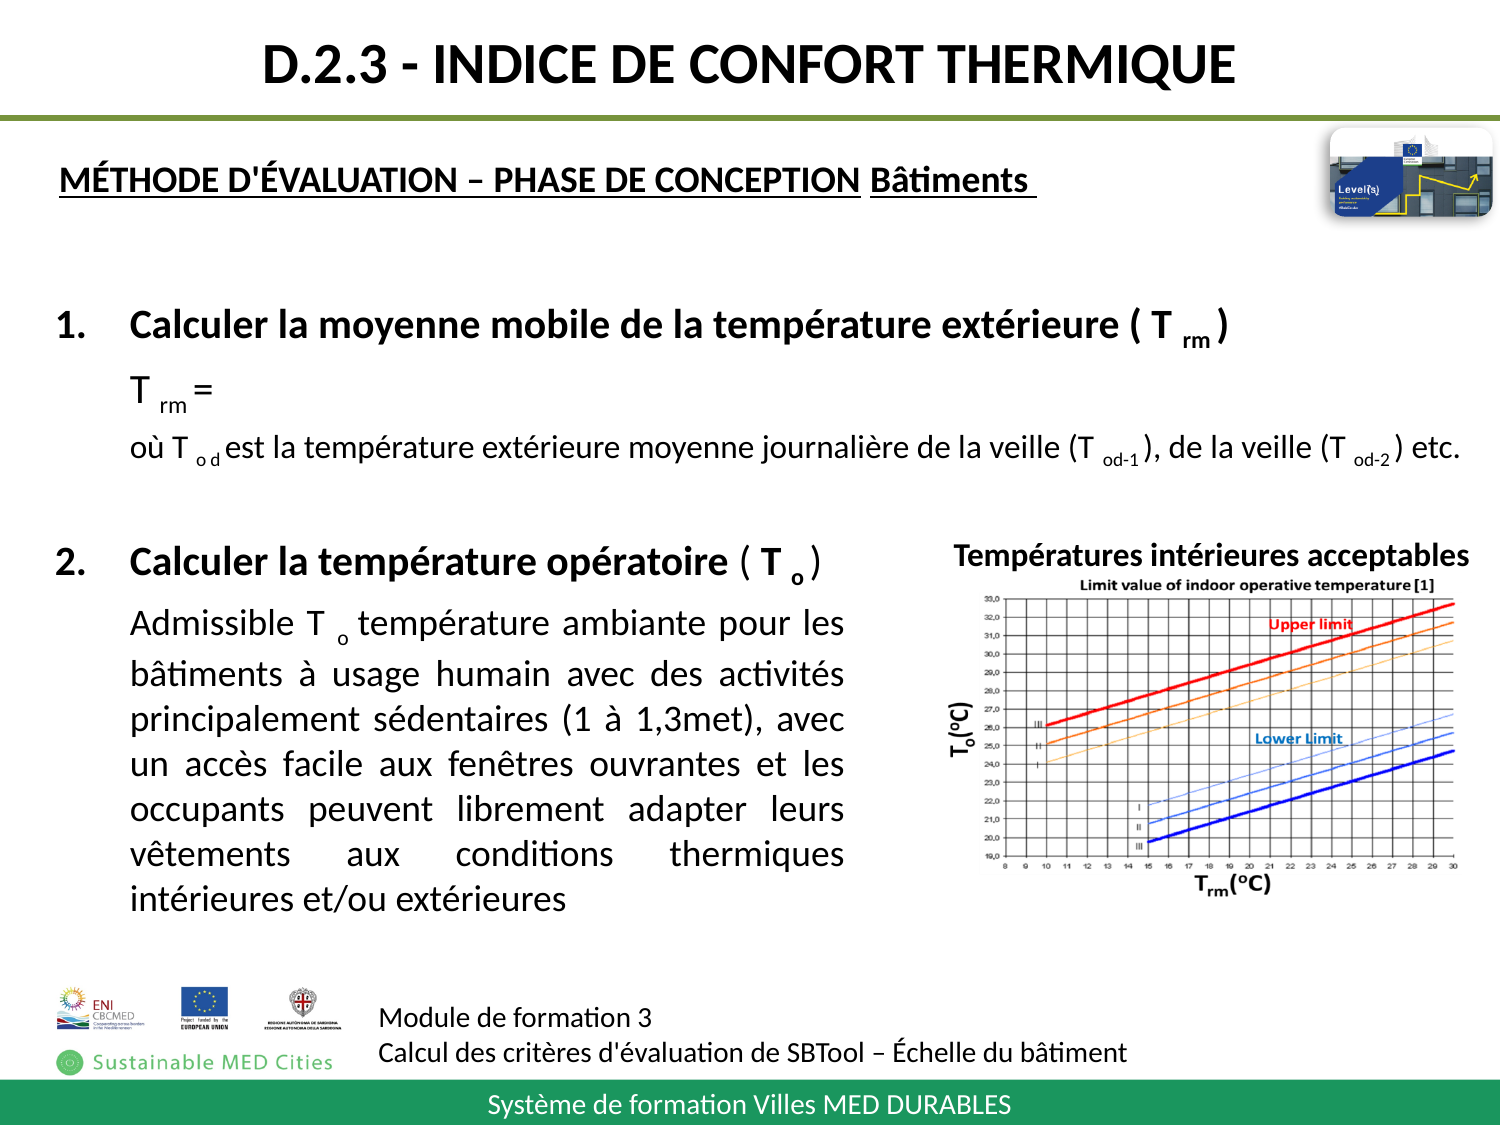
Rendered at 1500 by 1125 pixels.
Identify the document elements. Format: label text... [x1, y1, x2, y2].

text_box MÉTHODE D'ÉVALUATION – PHASE DE CONCEPTION Bâtiments [43, 147, 1500, 305]
title D.2.3 - INDICE DE CONFORT THERMIQUE [0, 2, 1500, 119]
picture [1329, 127, 1493, 217]
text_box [0, 972, 1500, 1125]
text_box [933, 525, 1468, 913]
text_box Calculer la température opératoire ( T o ) Admissible T o température ambiante pour les bâtiments à usage humain avec des activités principalement sédentaires (1 à 1,3met), avec un accès facile aux fenêtres ouvrantes et les occupants peuvent librement adapter leurs vêtements aux conditions thermiques intérieures et/ou extérieures [39, 526, 861, 714]
